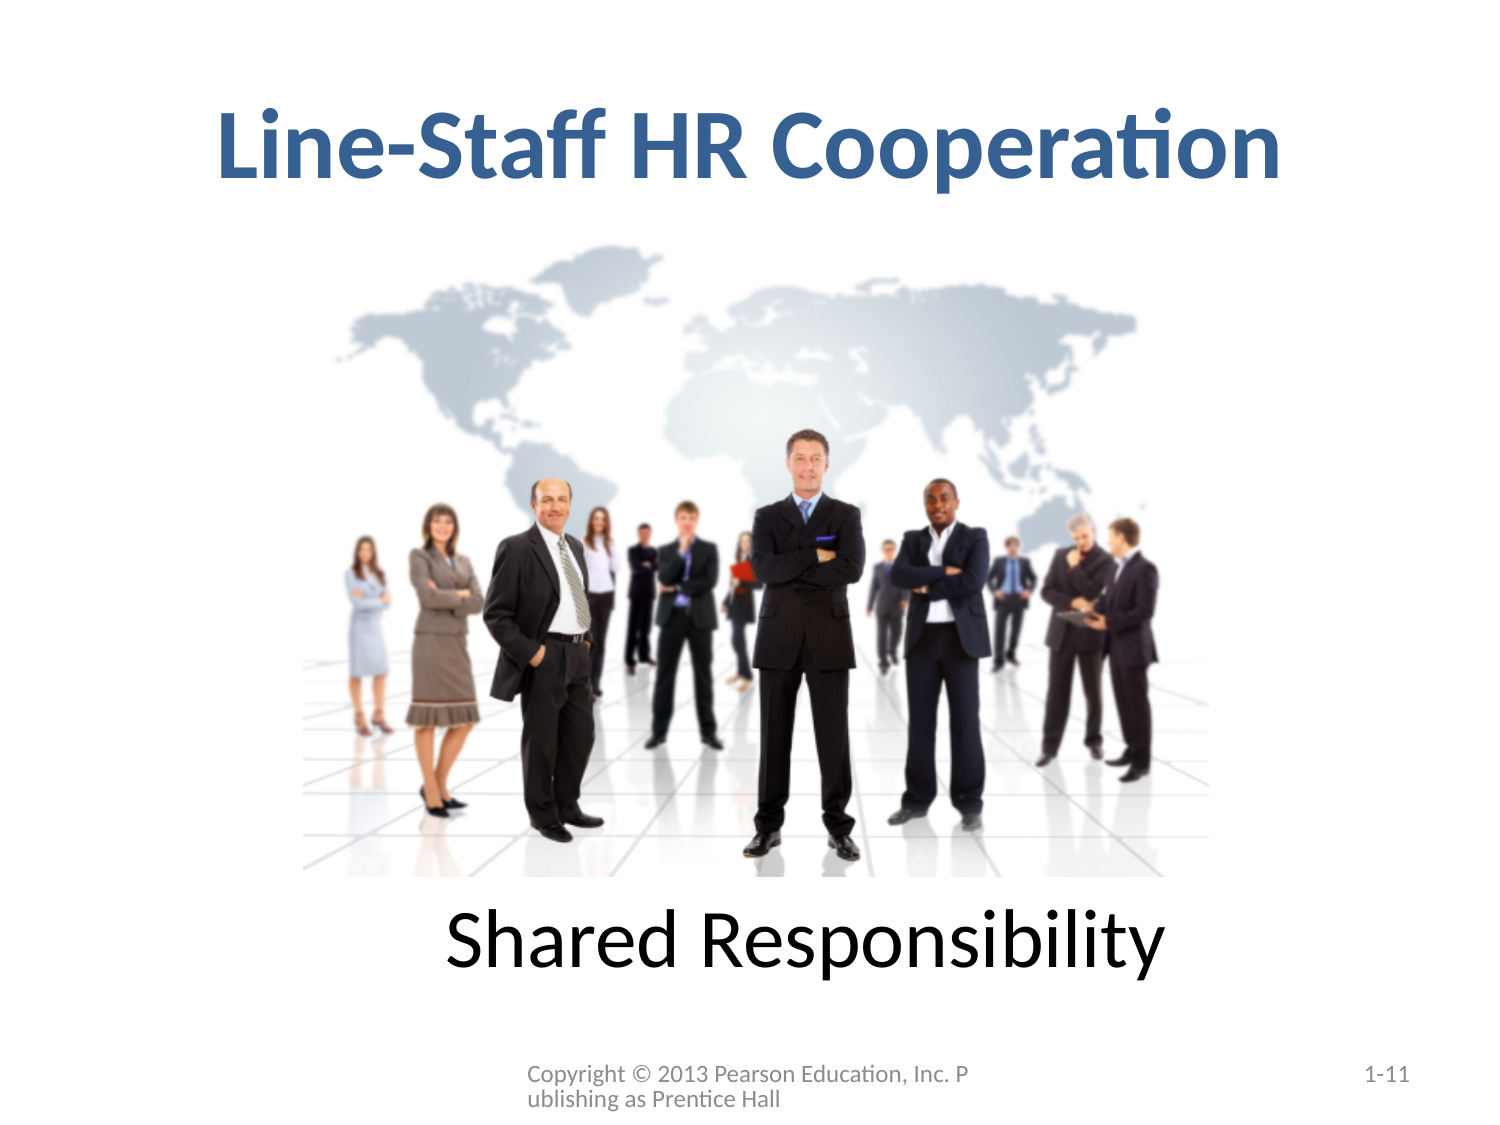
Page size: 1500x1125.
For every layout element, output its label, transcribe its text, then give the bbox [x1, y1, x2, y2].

text_box Shared Responsibility [387, 877, 1225, 992]
footer Copyright © 2013 Pearson Education, Inc. Publishing as Prentice Hall [512, 1042, 988, 1103]
slide_number 1-11 [1074, 1042, 1425, 1103]
title Line-Staff HR Cooperation [75, 45, 1425, 233]
picture [302, 212, 1210, 878]
